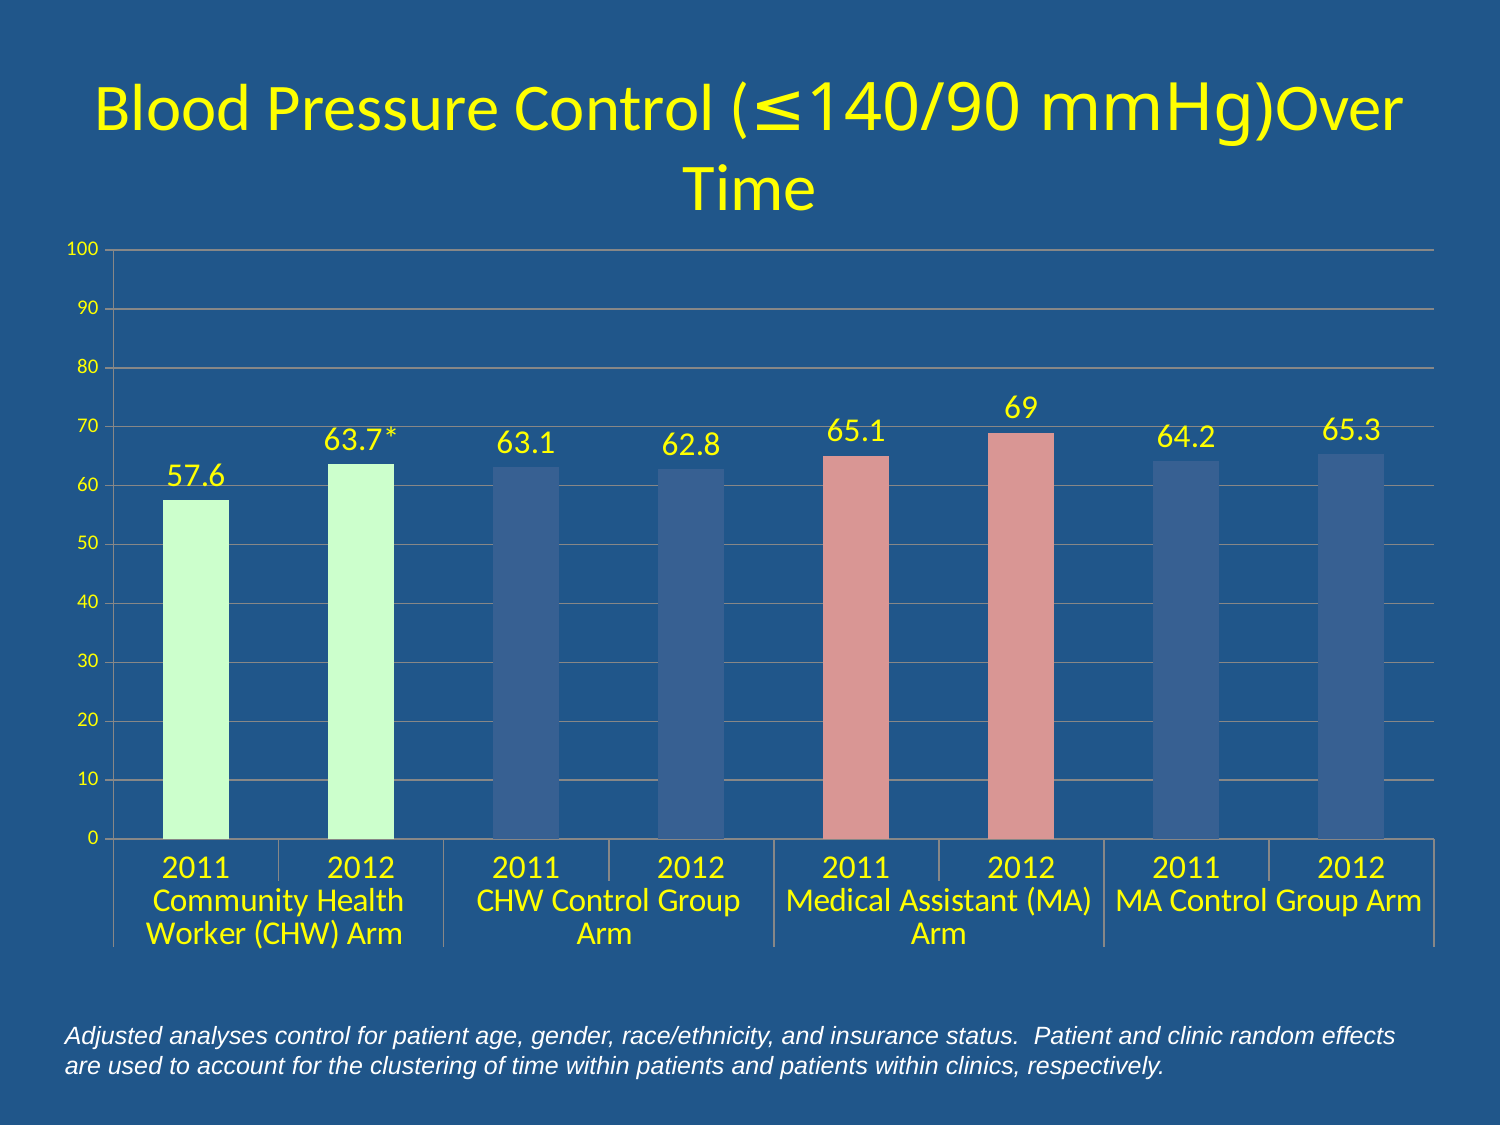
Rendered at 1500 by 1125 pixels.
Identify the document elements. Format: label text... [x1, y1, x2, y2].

chart [37, 224, 1463, 968]
text_box Adjusted analyses control for patient age, gender, race/ethnicity, and insurance status. Patient and clinic random effects are used to account for the clustering of time within patients and patients within clinics, respectively. [50, 1012, 1438, 1088]
title Blood Pressure Control (≤140/90 mmHg)Over Time [37, 50, 1463, 224]
